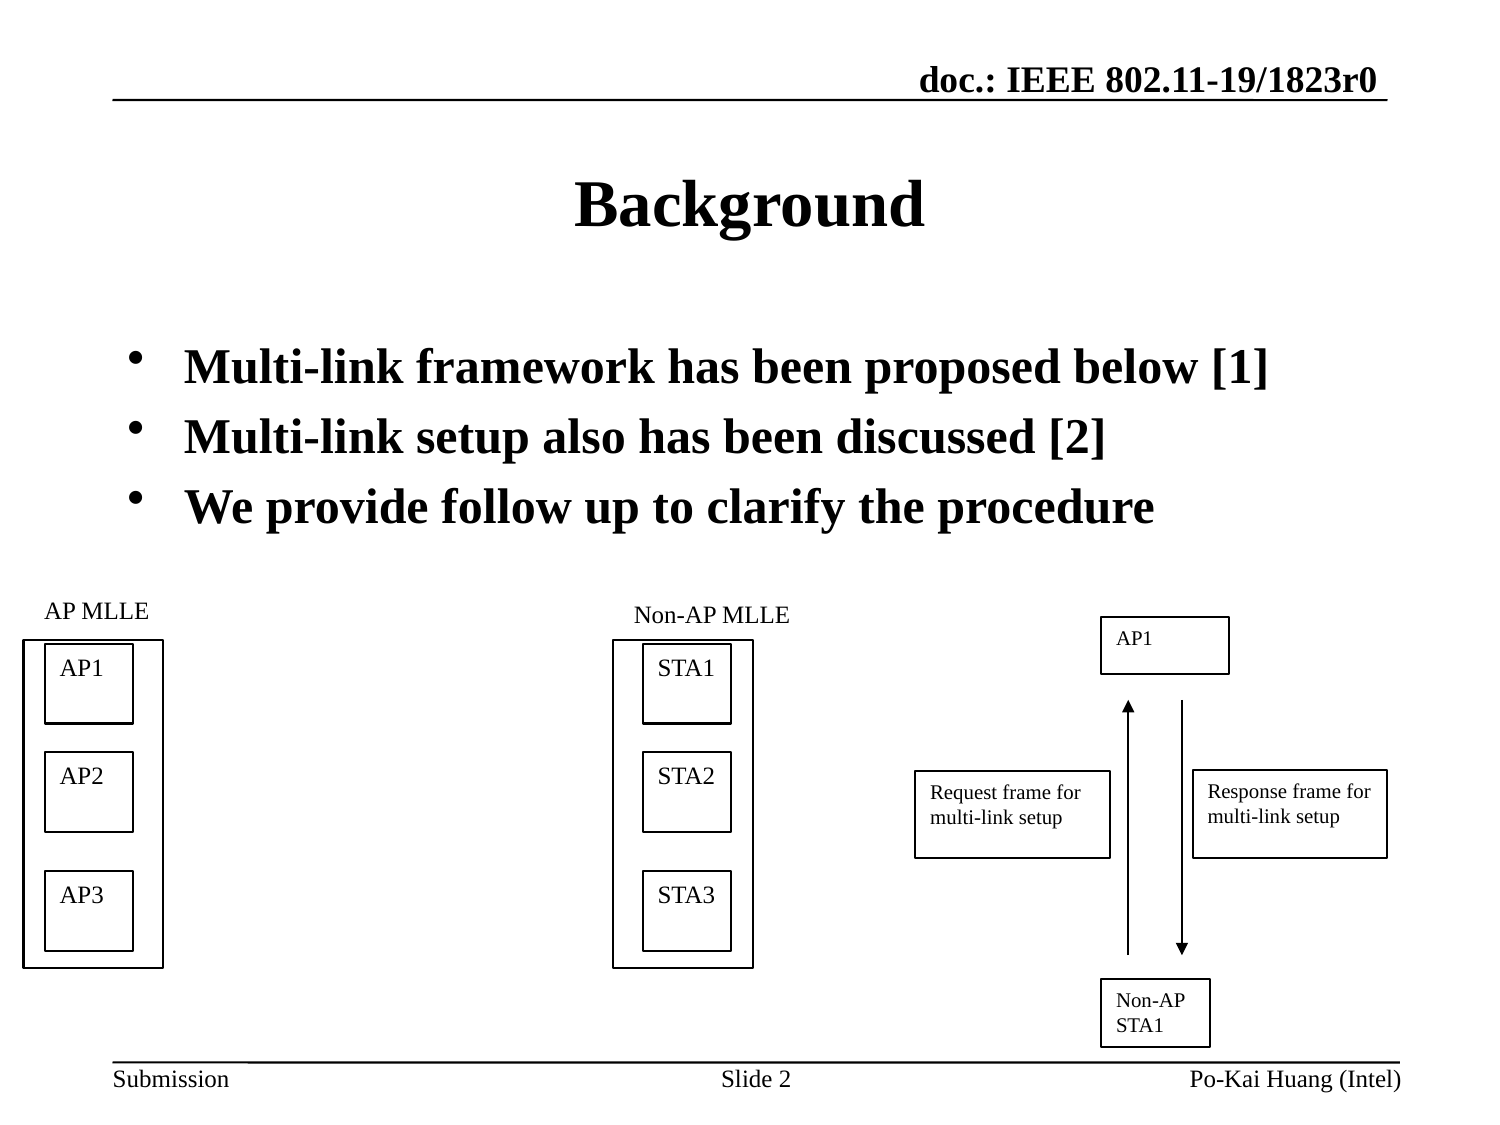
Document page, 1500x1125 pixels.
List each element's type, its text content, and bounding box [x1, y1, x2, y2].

list Multi-link framework has been proposed below [1] Multi-link setup also has been discussed [2] We provide follow up to clarify the procedure [112, 326, 1388, 1002]
footer Po-Kai Huang (Intel) [1186, 1061, 1402, 1093]
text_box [915, 616, 1388, 1048]
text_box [23, 586, 845, 969]
title Background [112, 112, 1388, 288]
slide_number Slide 2 [712, 1061, 800, 1093]
